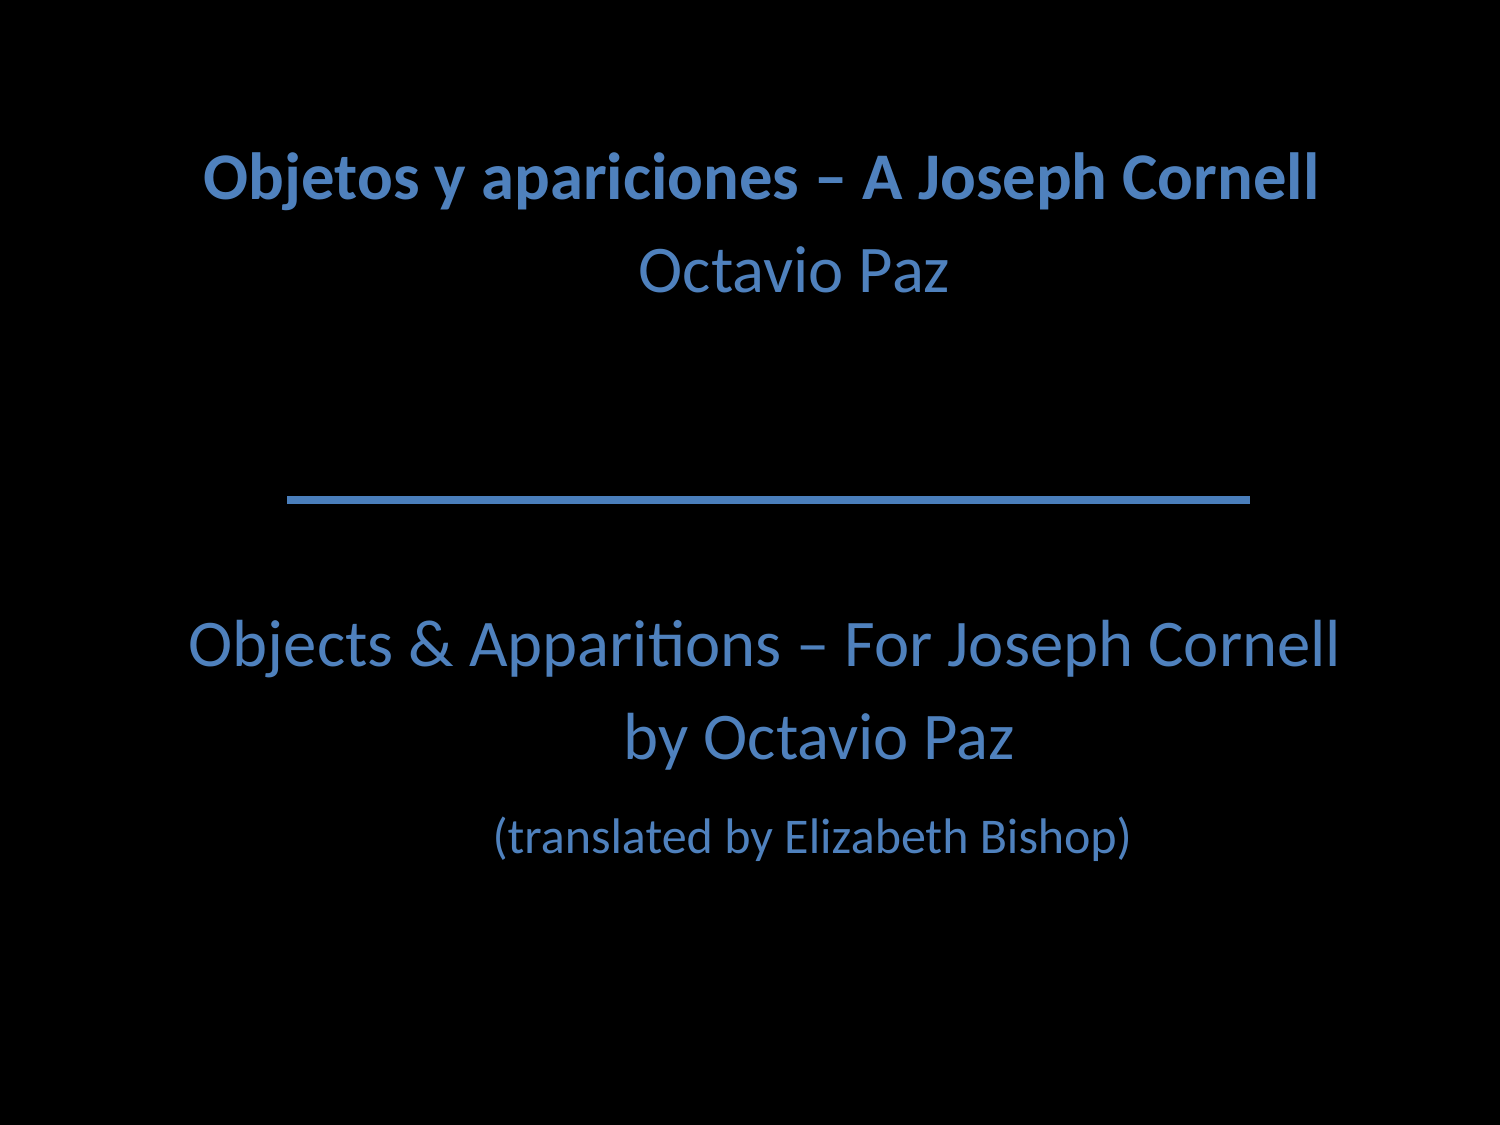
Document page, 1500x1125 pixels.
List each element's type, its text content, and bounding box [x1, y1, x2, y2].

list Objetos y apariciones – A Joseph Cornell Octavio Paz Objects & Apparitions – For Joseph Cornell by Octavio Paz (translated by Elizabeth Bishop) [87, 125, 1438, 1000]
title ObjtO [75, 45, 1425, 233]
